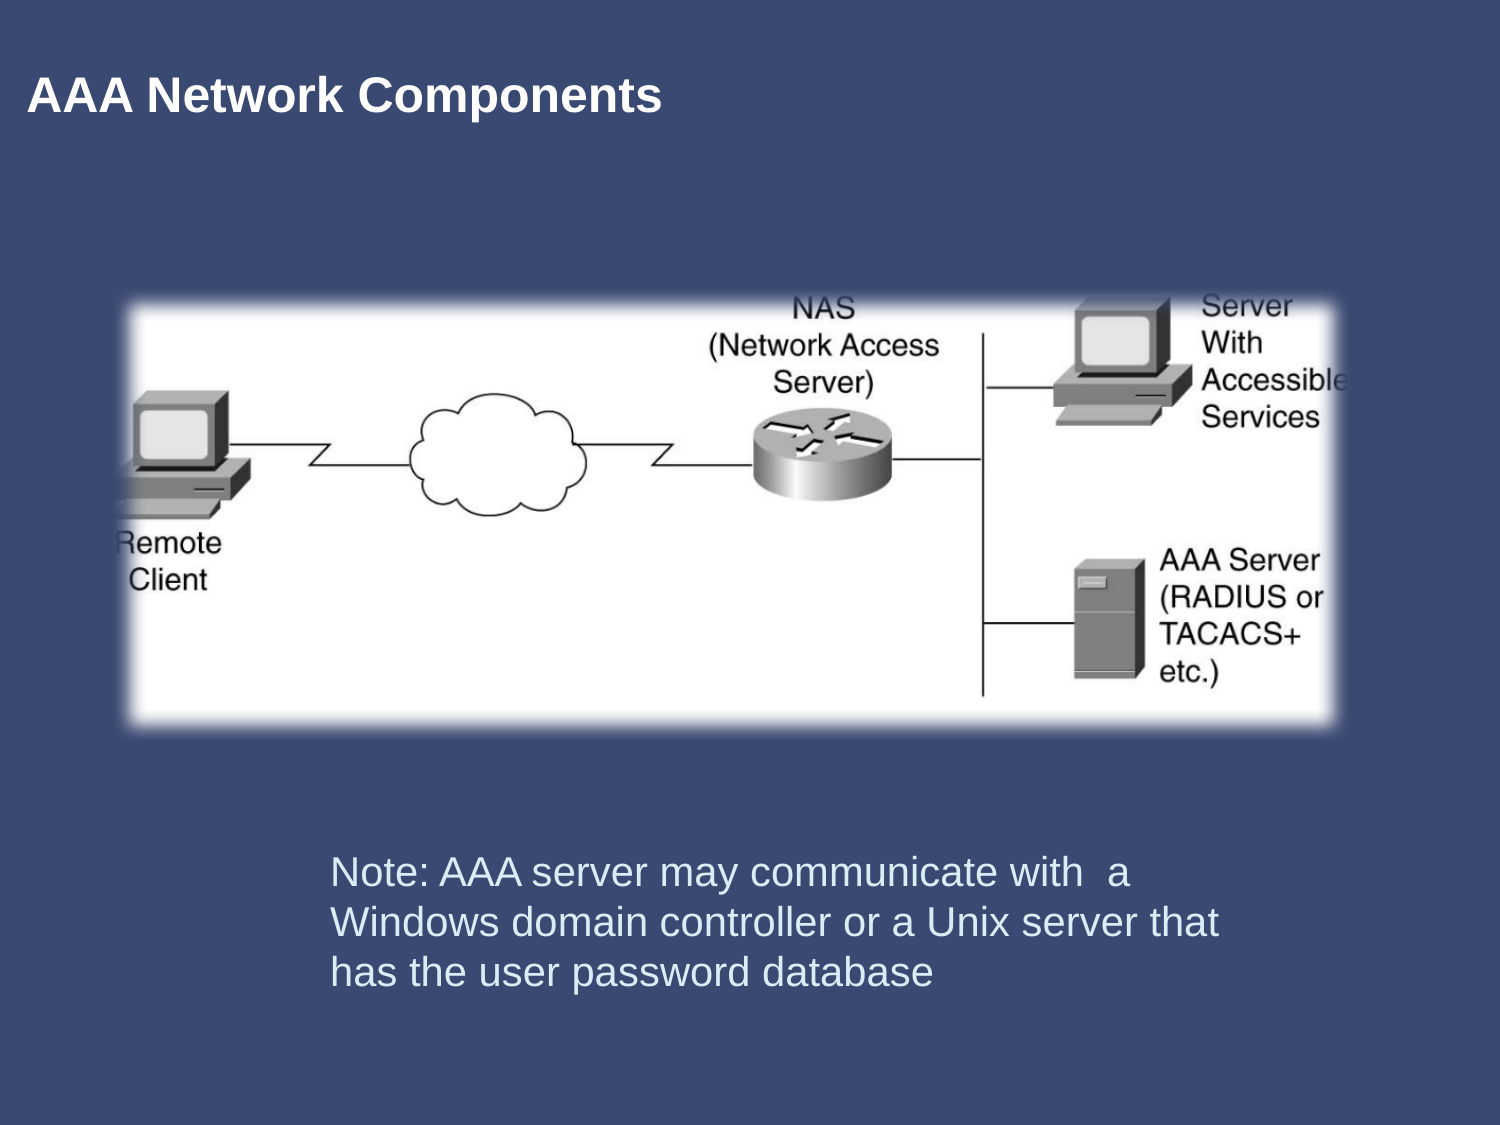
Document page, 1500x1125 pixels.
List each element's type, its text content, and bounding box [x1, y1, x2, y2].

title AAA Network Components [26, 61, 1472, 187]
picture [112, 287, 1351, 741]
text_box Note: AAA server may communicate with a Windows domain controller or a Unix server that has the user password database [315, 837, 1235, 1003]
